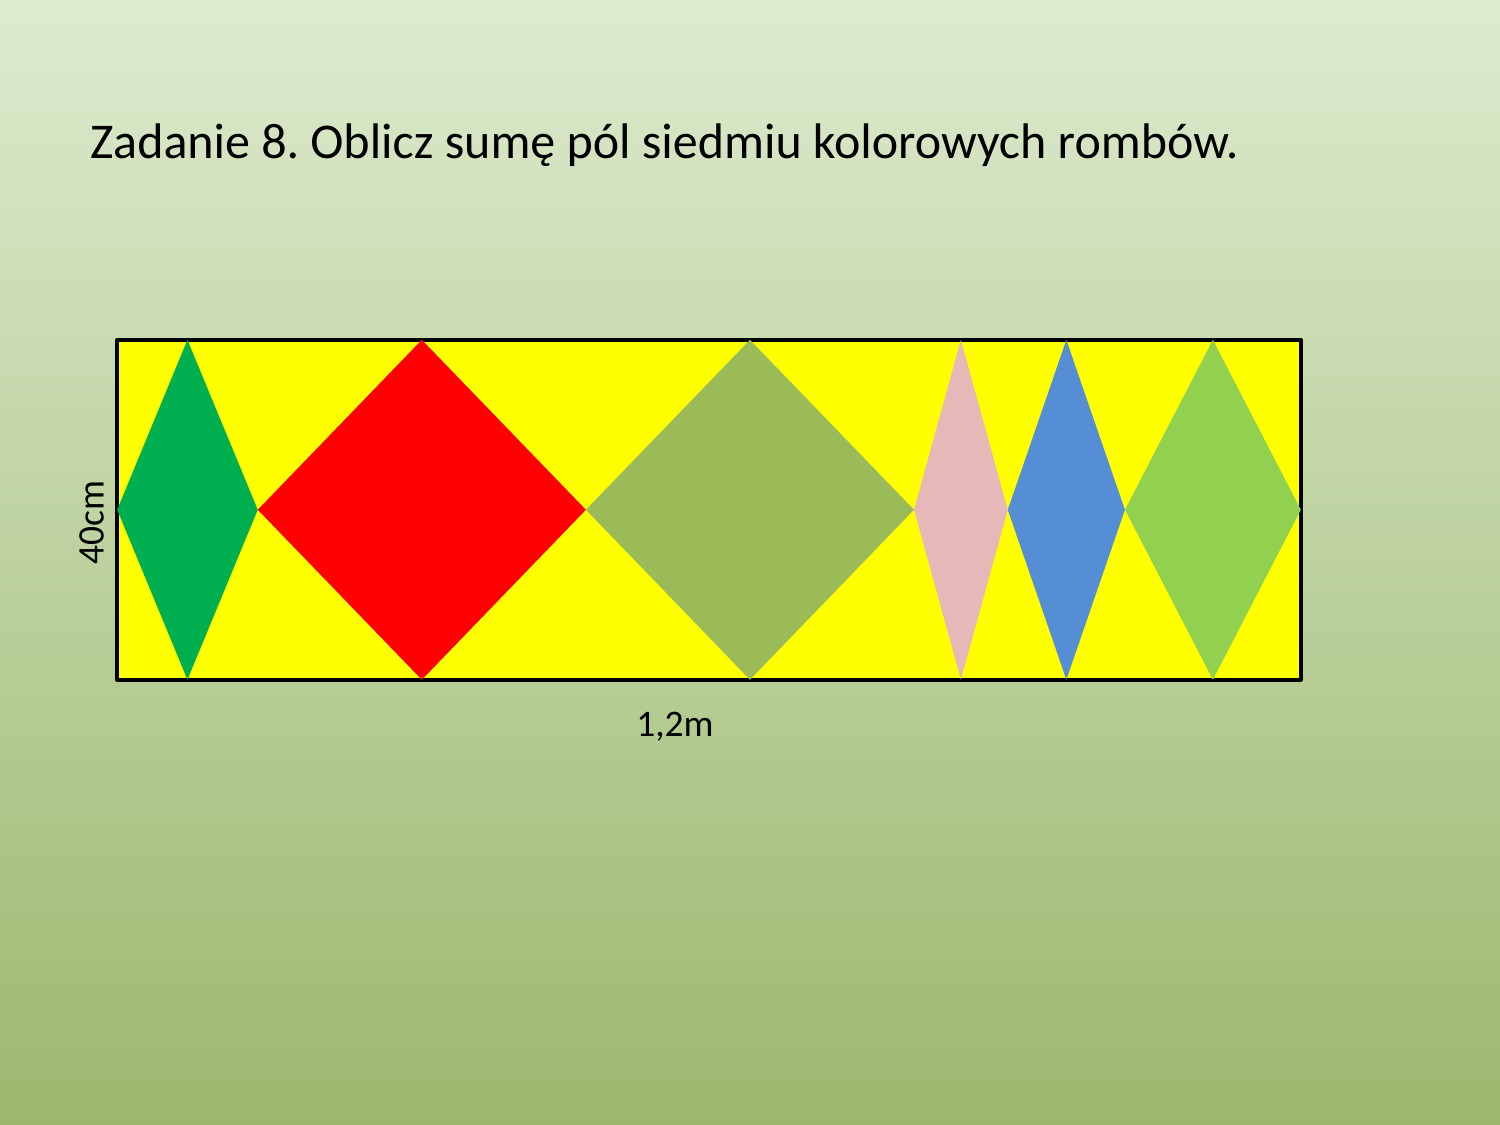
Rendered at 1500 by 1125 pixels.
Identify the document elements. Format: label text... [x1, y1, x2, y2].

text_box [1068, 517, 1211, 682]
text_box [255, 337, 586, 682]
text_box [1005, 337, 1125, 682]
text_box 1,2m [621, 691, 729, 752]
text_box [115, 523, 186, 682]
text_box [963, 338, 1064, 499]
text_box [583, 337, 913, 682]
text_box [752, 515, 959, 682]
title Zadanie 8. Oblicz sumę pól siedmiu kolorowych rombów. [75, 45, 1425, 233]
text_box [190, 338, 419, 504]
text_box [1215, 338, 1303, 507]
text_box [189, 515, 420, 682]
text_box [753, 338, 959, 504]
text_box [424, 338, 747, 505]
text_box [1123, 337, 1303, 682]
text_box [1215, 513, 1303, 682]
text_box [119, 337, 259, 682]
text_box [1069, 338, 1210, 503]
text_box [424, 514, 748, 682]
text_box [115, 338, 185, 497]
text_box [962, 520, 1065, 682]
text_box 40cm [58, 465, 119, 580]
text_box [911, 337, 1008, 682]
